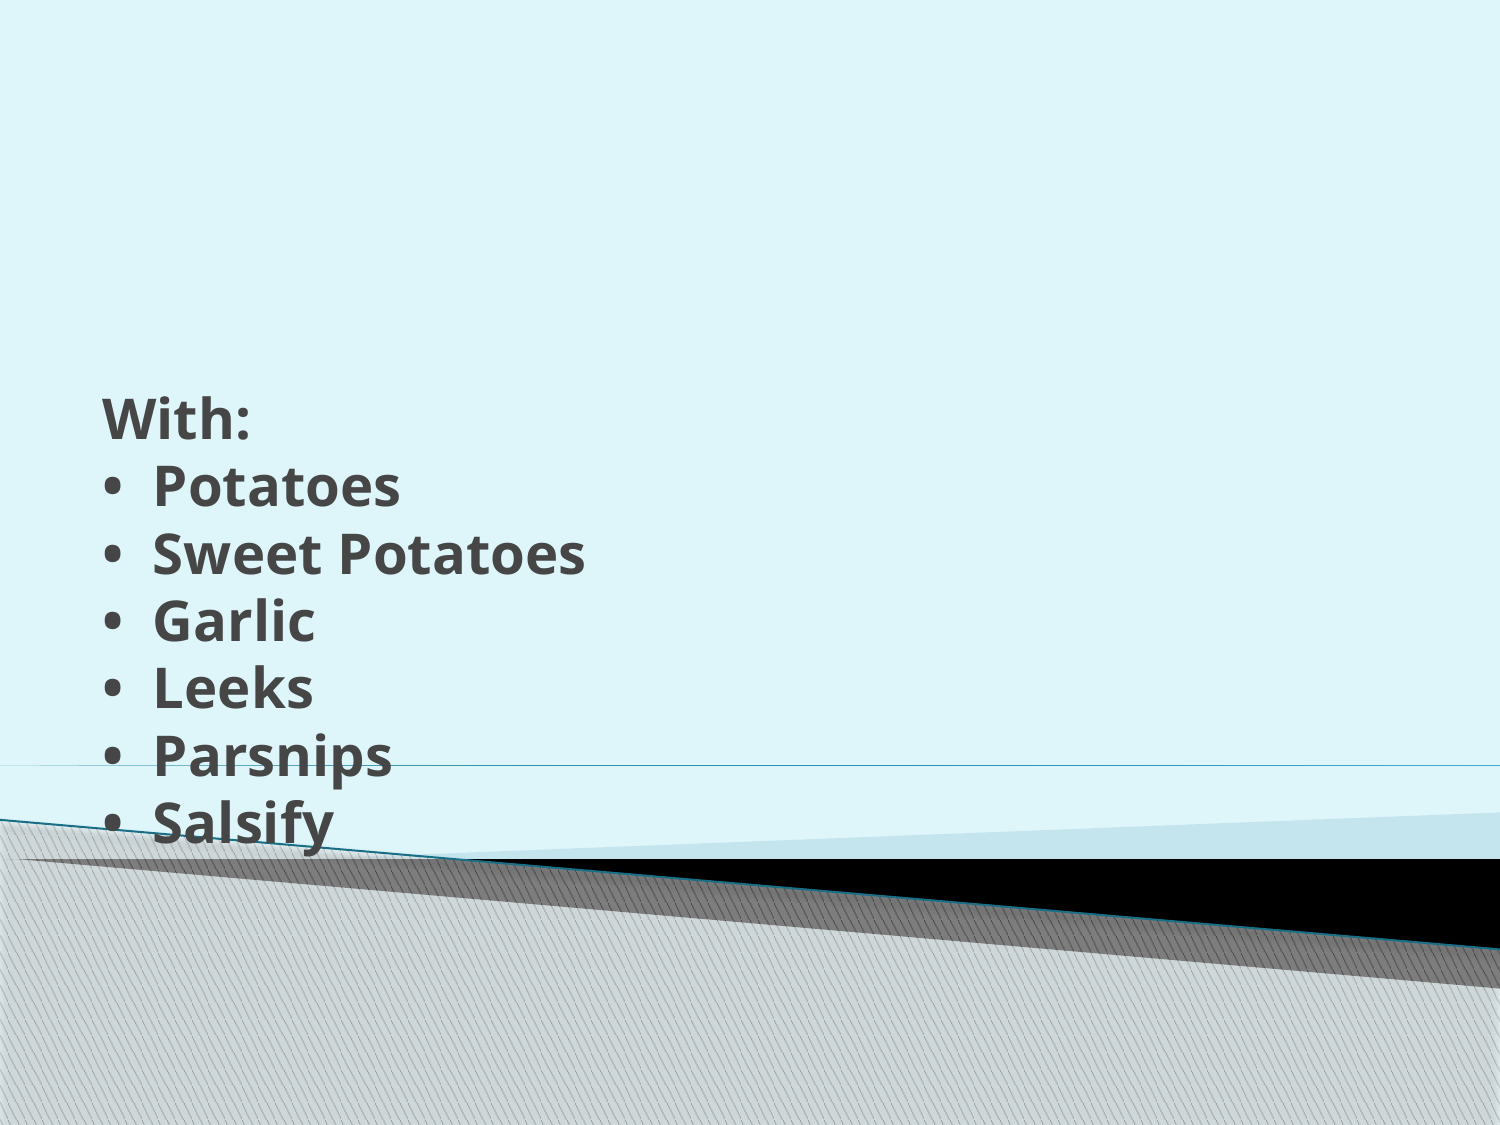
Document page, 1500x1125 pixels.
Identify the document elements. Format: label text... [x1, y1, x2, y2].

picture [5, 859, 1500, 989]
title With: • Potatoes • Sweet Potatoes • Garlic • Leeks • Parsnips • Salsify [87, 375, 1363, 863]
